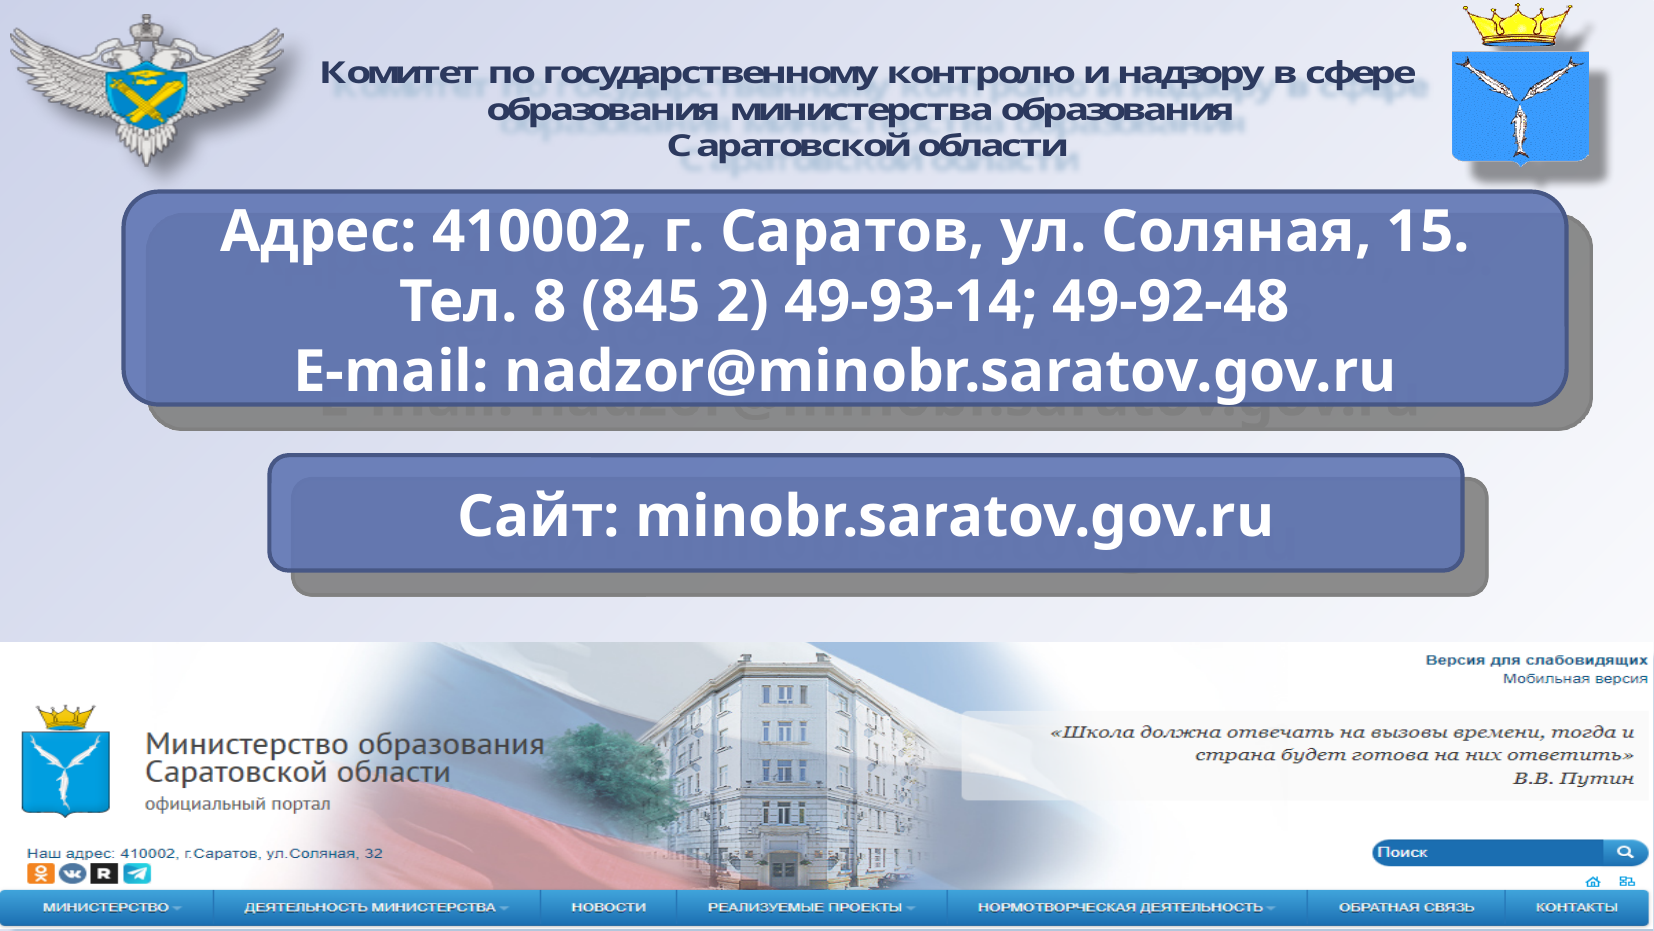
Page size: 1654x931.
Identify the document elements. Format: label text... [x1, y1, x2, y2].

text_box Сайт: minobr.saratov.gov.ru [267, 453, 1465, 573]
picture [10, 14, 284, 168]
text_box Адрес: 410002, г. Саратов, ул. Соляная, 15. Тел. 8 (845 2) 49-93-14; 49-92-48 E-mail: nadzor@minobr.saratov.gov.ru [121, 189, 1569, 407]
picture [1452, 3, 1589, 168]
picture [285, 47, 1447, 171]
picture [0, 642, 1653, 930]
